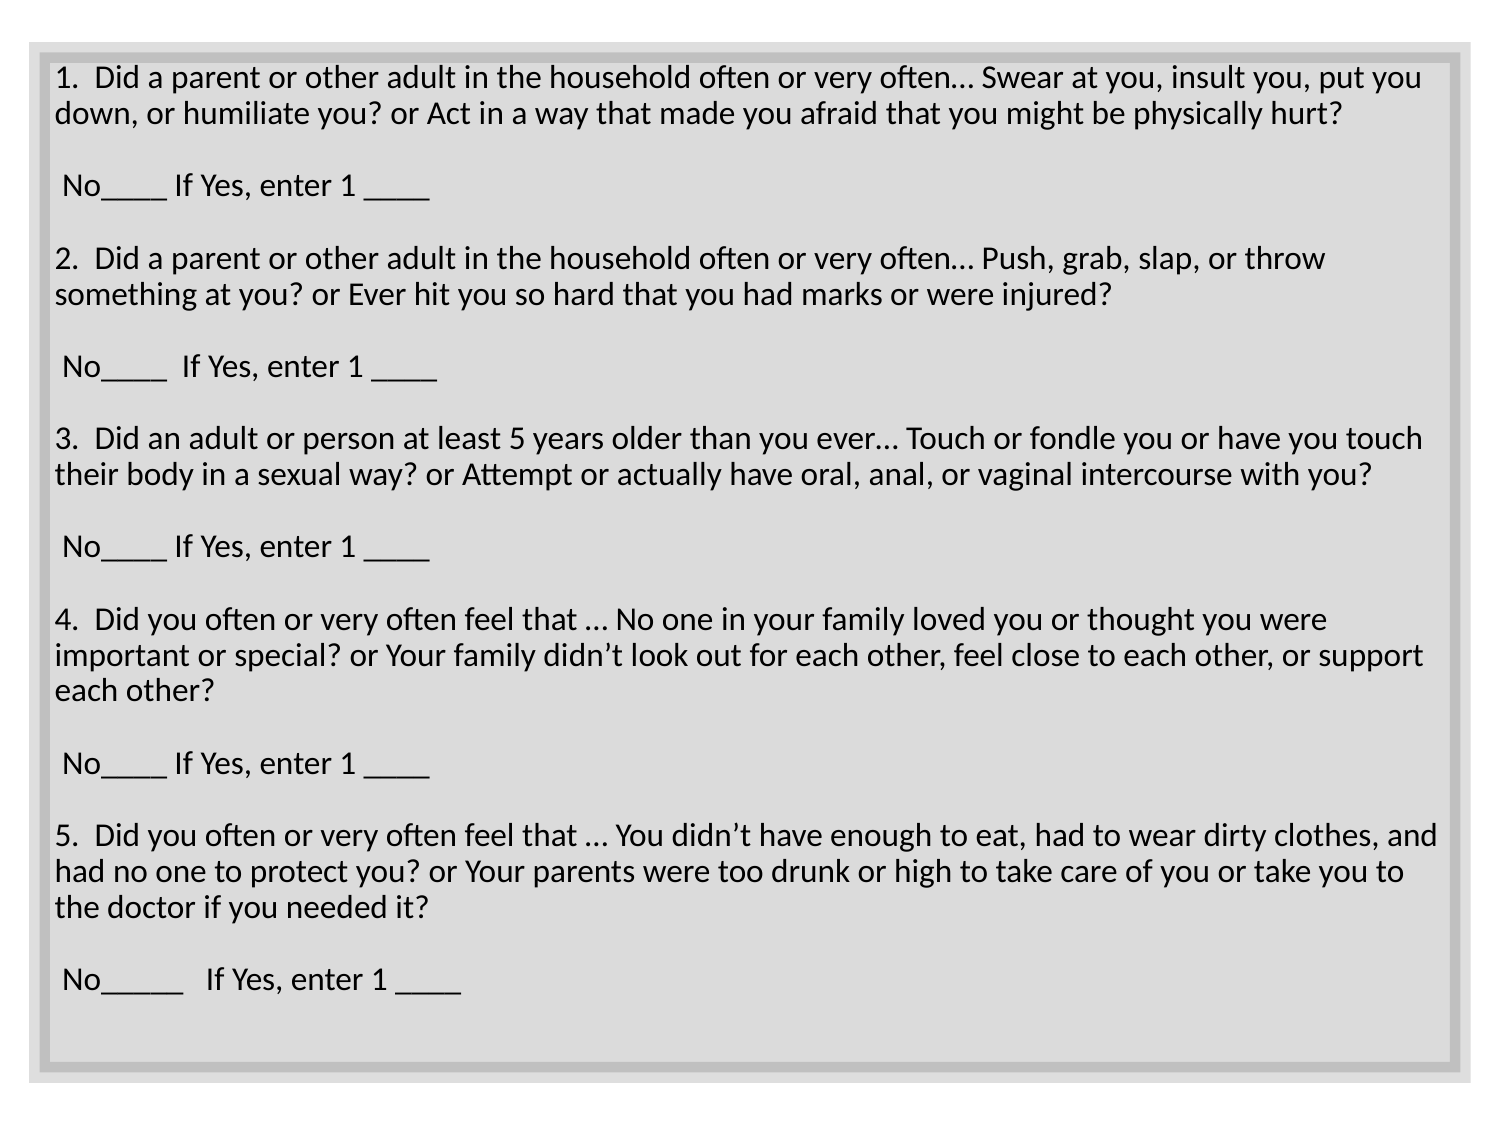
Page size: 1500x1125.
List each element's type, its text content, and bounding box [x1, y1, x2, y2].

list 1. Did a parent or other adult in the household often or very often… Swear at you, insult you, put you down, or humiliate you? or Act in a way that made you afraid that you might be physically hurt? No____ If Yes, enter 1 ____ 2. Did a parent or other adult in the household often or very often… Push, grab, slap, or throw something at you? or Ever hit you so hard that you had marks or were injured? No____ If Yes, enter 1 ____ 3. Did an adult or person at least 5 years older than you ever… Touch or fondle you or have you touch their body in a sexual way? or Attempt or actually have oral, anal, or vaginal intercourse with you? No____ If Yes, enter 1 ____ 4. Did you often or very often feel that … No one in your family loved you or thought you were important or special? or Your family didn’t look out for each other, feel close to each other, or support each other? No____ If Yes, enter 1 ____ 5. Did you often or very often feel that … You didn’t have enough to eat, had to wear dirty clothes, and had no one to protect you? or Your parents were too drunk or high to take care of you or take you to the doctor if you needed it? No_____ If Yes, enter 1 ____ [39, 52, 1461, 1073]
